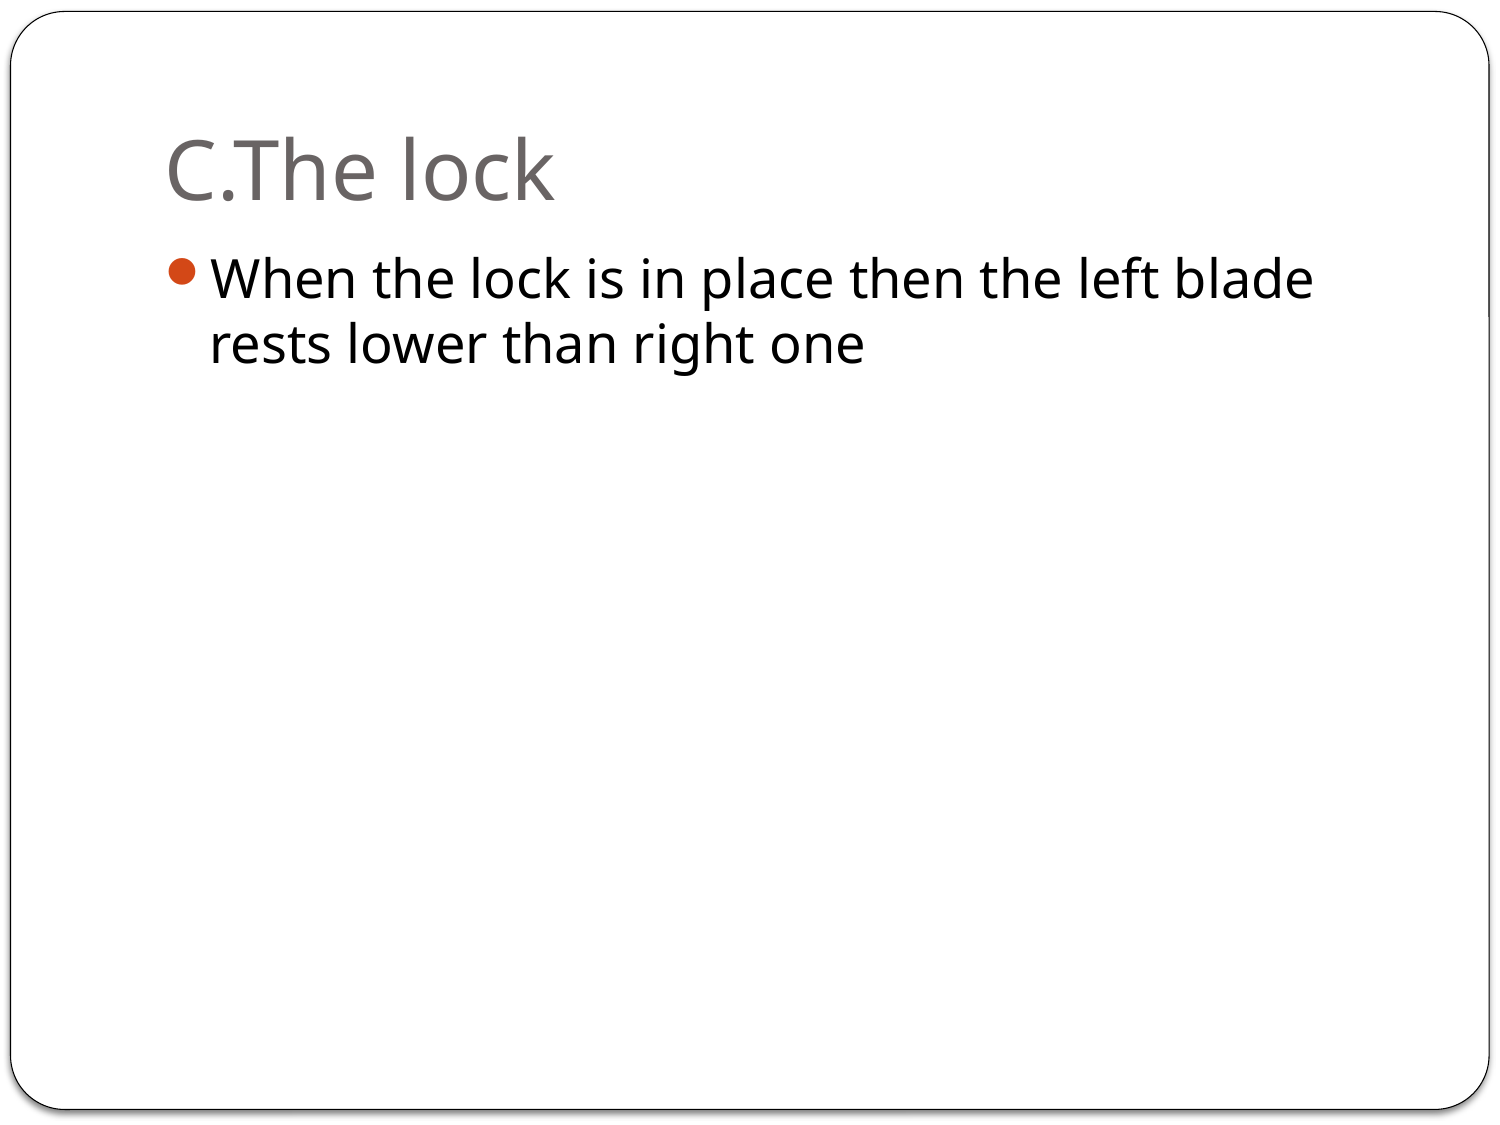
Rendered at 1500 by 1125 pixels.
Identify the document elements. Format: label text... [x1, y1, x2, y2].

title C.The lock [150, 45, 1425, 233]
list When the lock is in place then the left blade rests lower than right one [150, 237, 1425, 988]
